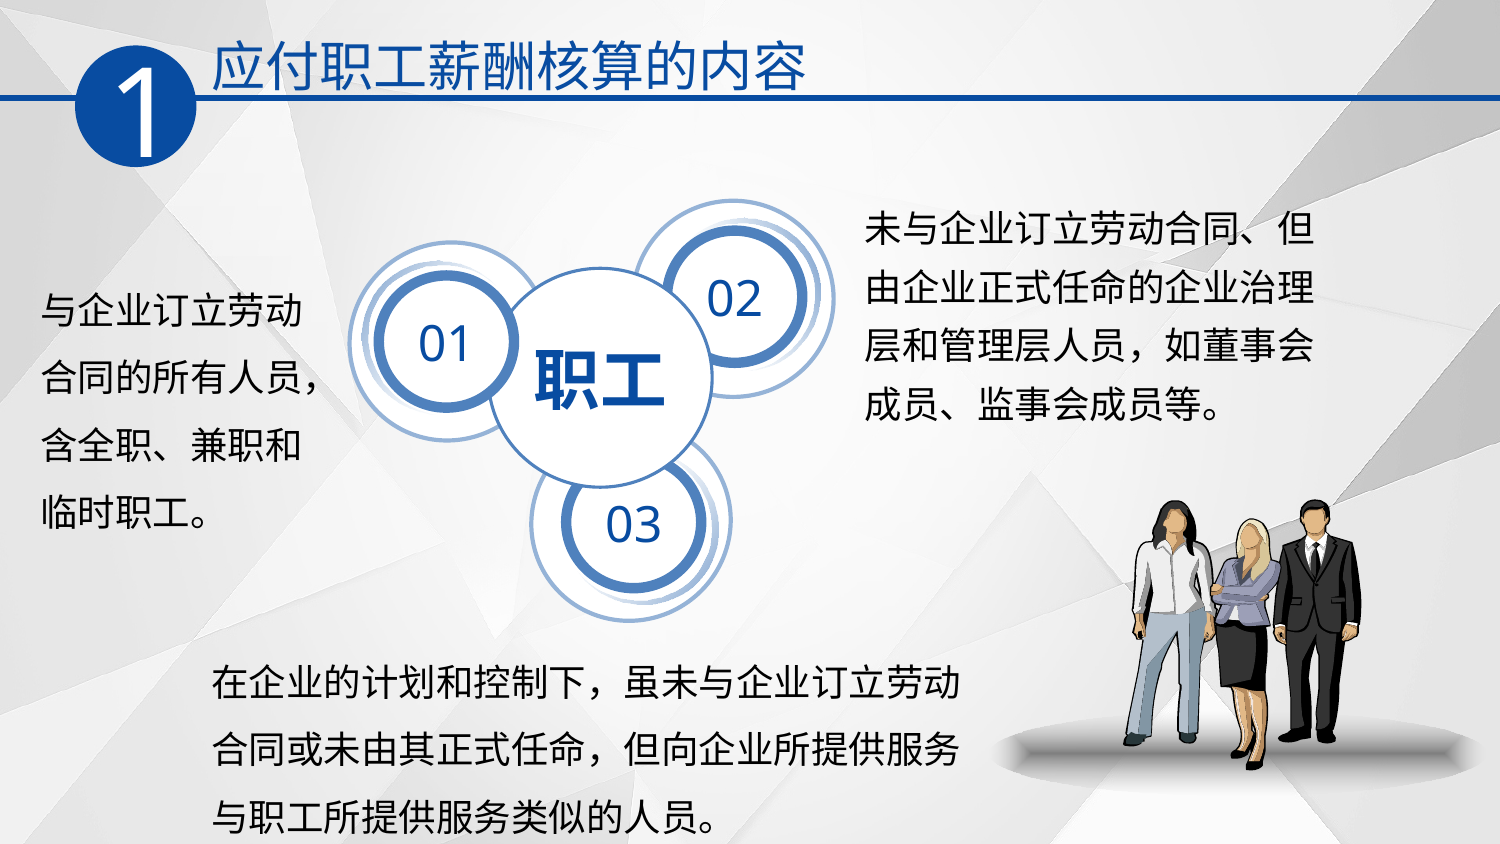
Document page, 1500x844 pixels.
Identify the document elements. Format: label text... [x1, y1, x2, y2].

text_box 02 [665, 228, 805, 365]
picture [0, 0, 1500, 95]
text_box [634, 198, 836, 400]
text_box 1 [84, 107, 203, 171]
text_box [75, 74, 84, 97]
text_box [575, 459, 721, 607]
text_box [347, 240, 535, 443]
text_box 1 [84, 45, 203, 97]
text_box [988, 498, 1488, 796]
text_box 03 [564, 465, 704, 591]
text_box 职工 [487, 266, 715, 490]
text_box [359, 258, 500, 417]
text_box [680, 215, 824, 373]
picture [0, 101, 1500, 844]
text_box 未与企业订立劳动合同、但由企业正式任命的企业治理层和管理层人员，如董事会成员、监事会成员等。 [849, 184, 1345, 424]
text_box 应付职工薪酬核算的内容 [198, 37, 867, 92]
text_box 01 [376, 273, 517, 410]
text_box [75, 107, 84, 138]
text_box 与企业订立劳动合同的所有人员，含全职、兼职和临时职工。 [25, 256, 337, 530]
text_box [529, 442, 733, 623]
text_box 在企业的计划和控制下，虽未与企业订立劳动合同或未由其正式任命，但向企业所提供服务与职工所提供服务类似的人员。 [196, 629, 1008, 844]
